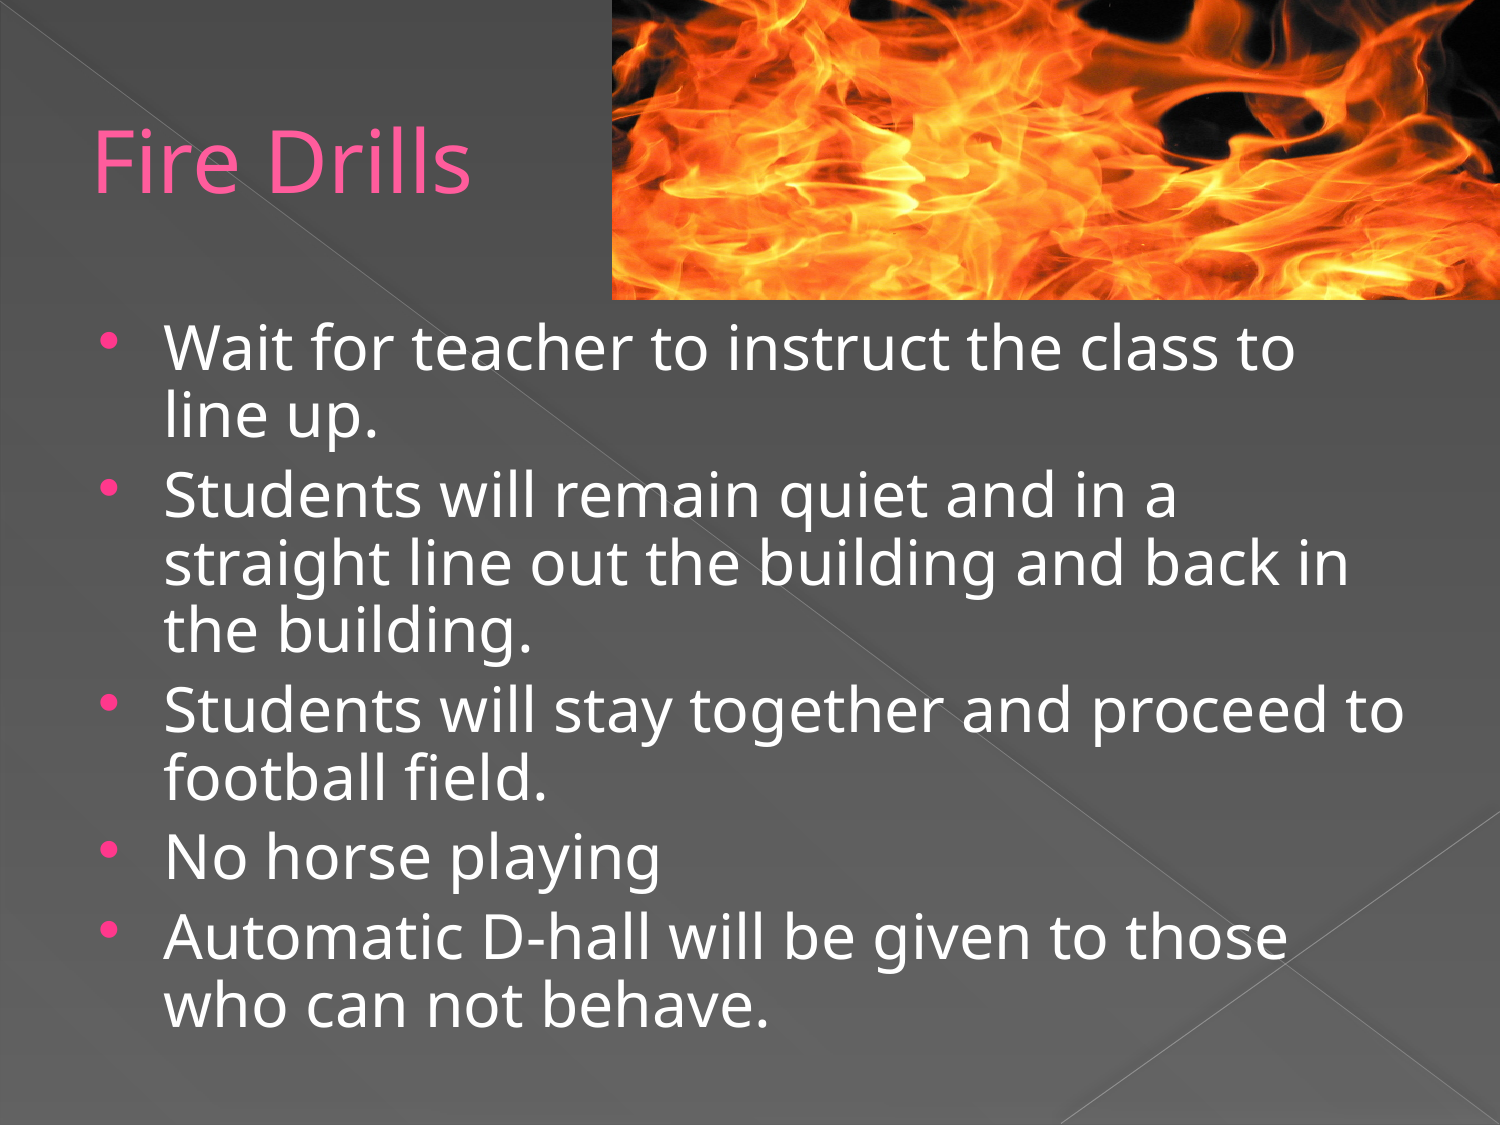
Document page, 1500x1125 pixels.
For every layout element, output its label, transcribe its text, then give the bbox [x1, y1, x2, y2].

picture [612, 0, 1500, 301]
title Fire Drills [75, 43, 602, 274]
list Wait for teacher to instruct the class to line up. Students will remain quiet and in a straight line out the building and back in the building. Students will stay together and proceed to football field. No horse playing Automatic D-hall will be given to those who can not behave. [74, 308, 1426, 1060]
